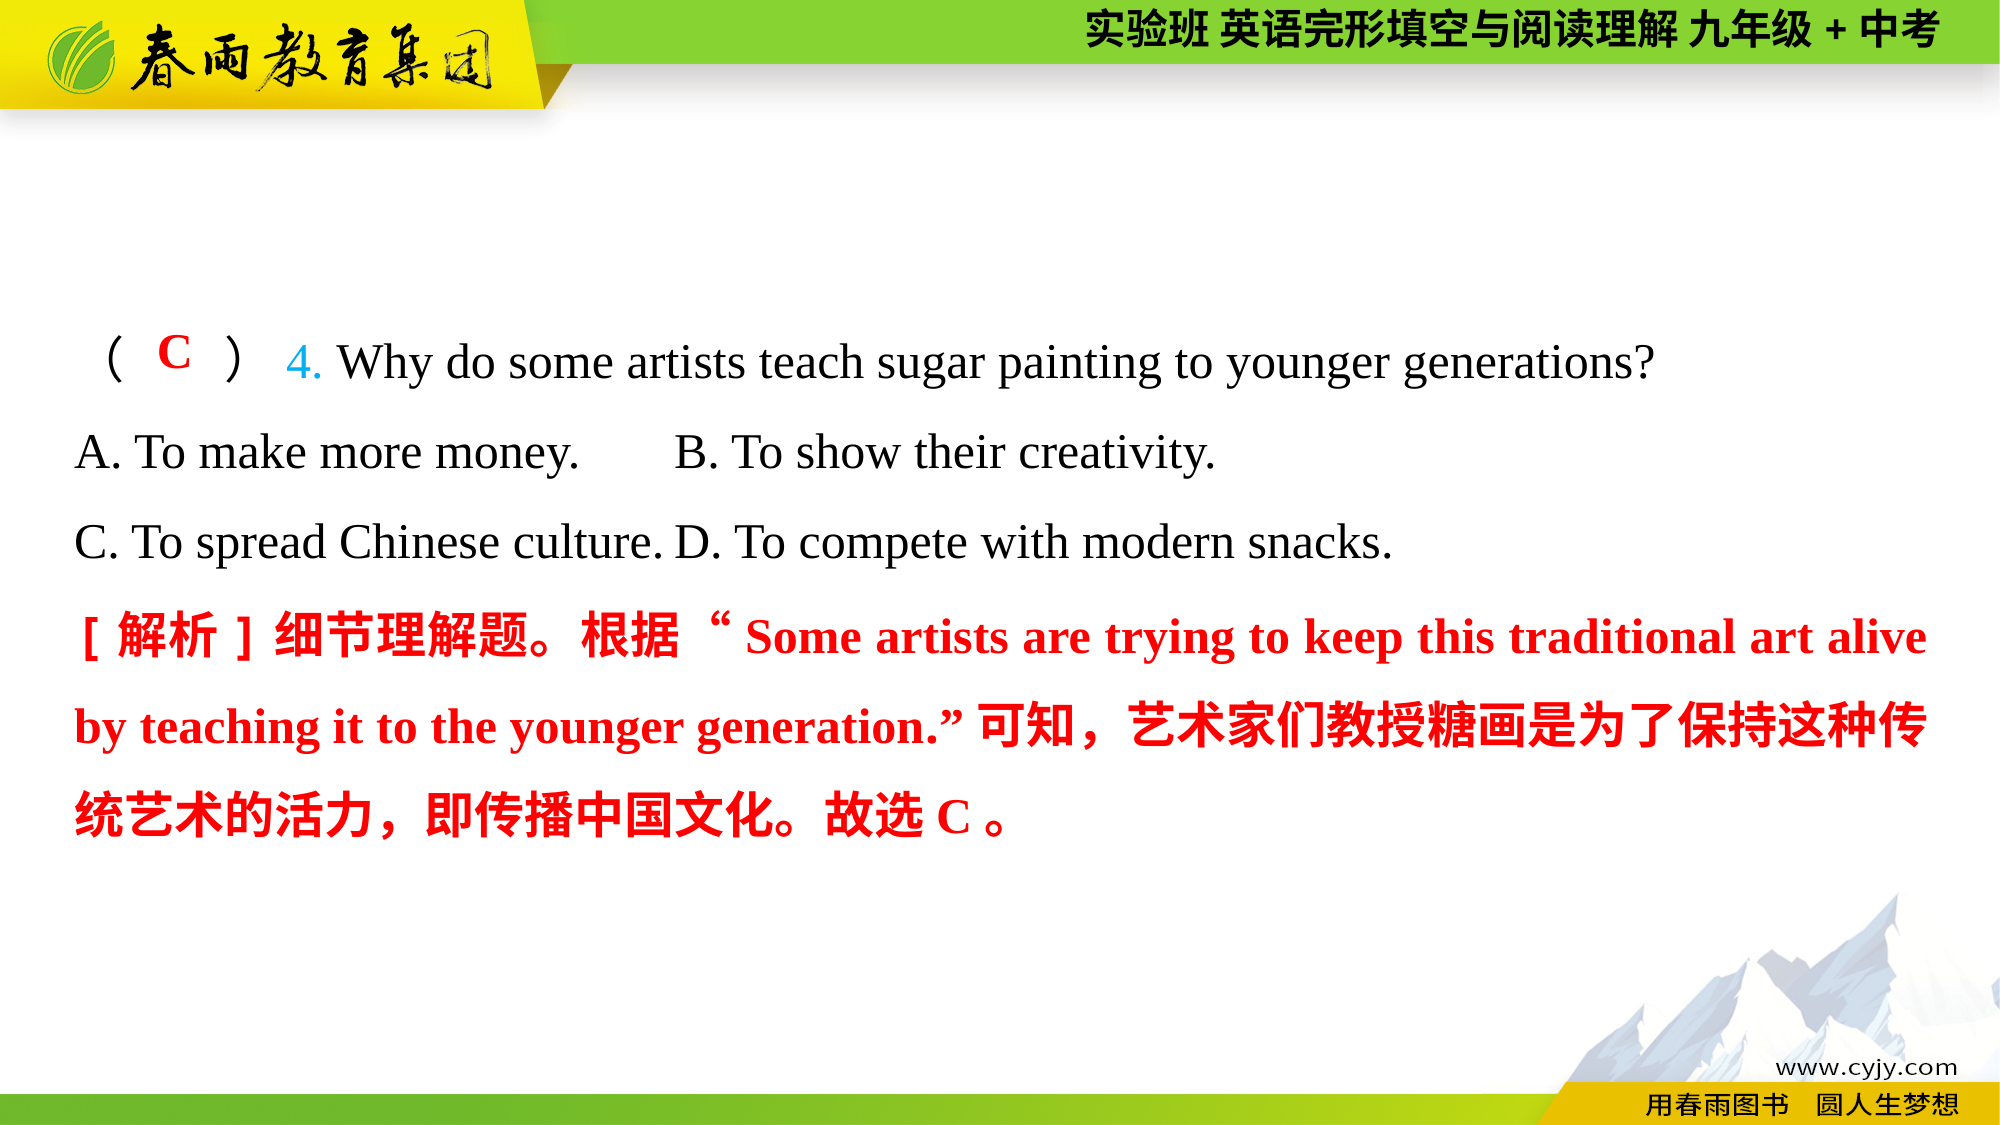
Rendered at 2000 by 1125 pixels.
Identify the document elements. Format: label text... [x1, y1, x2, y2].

picture [0, 0, 2000, 1125]
text_box [解析]细节理解题。根据“Some artists are trying to keep this traditional art alive by teaching it to the younger generation.”可知，艺术家们教授糖画是为了保持这种传统艺术的活力，即传播中国文化。故选C。 [59, 579, 1944, 851]
list （ ）4. Why do some artists teach sugar painting to younger generations? A. To make more money. B. To show their creativity. C. To spread Chinese culture. D. To compete with modern snacks. [59, 290, 1944, 579]
text_box C [141, 311, 208, 387]
